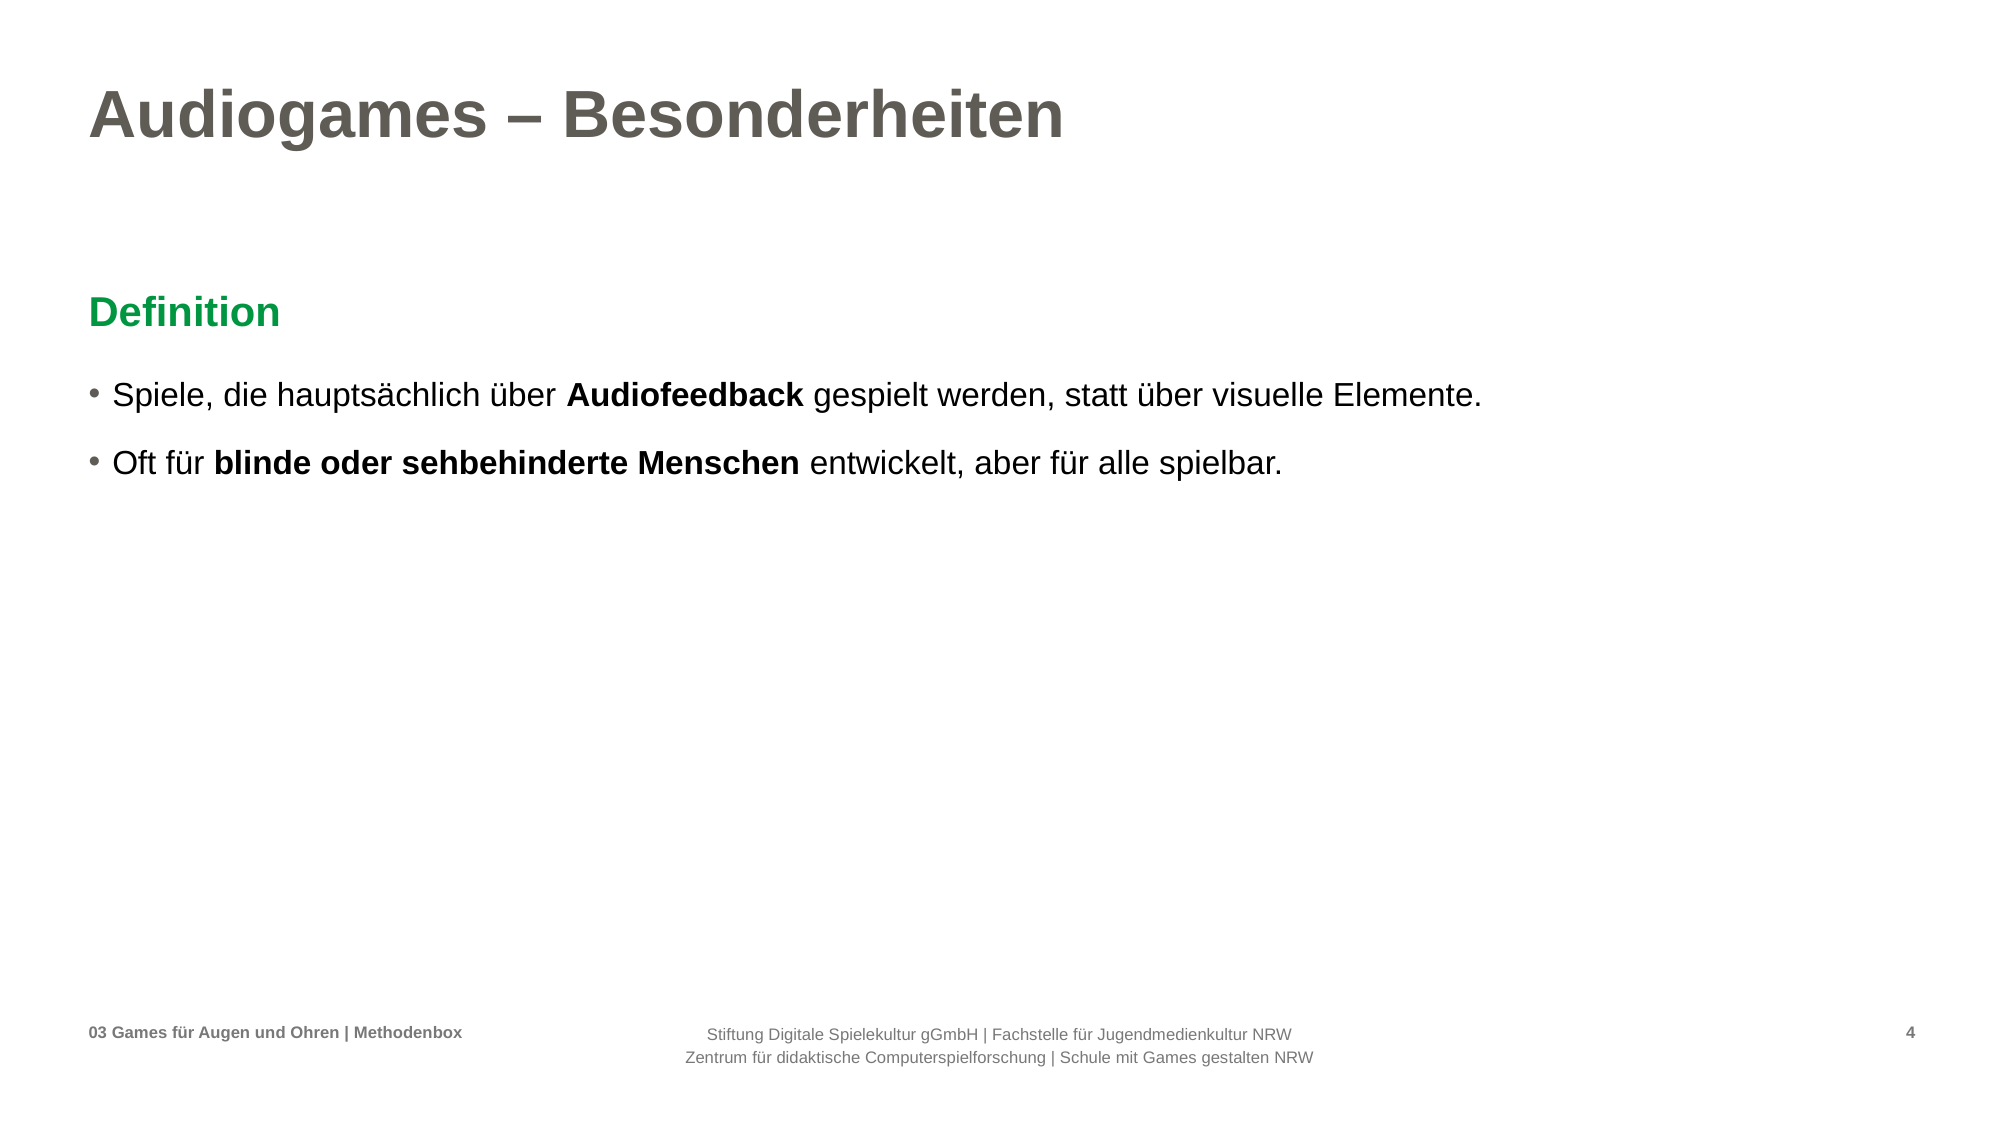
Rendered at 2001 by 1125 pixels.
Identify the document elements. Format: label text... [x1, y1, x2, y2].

list Definition [88, 274, 1916, 339]
title Audiogames – Besonderheiten [88, 79, 1916, 228]
slide_number 4 [1820, 1021, 1916, 1081]
footer 03 Games für Augen und Ohren | Methodenbox [88, 1021, 473, 1081]
list Spiele, die hauptsächlich über Audiofeedback gespielt werden, statt über visuelle Elemente. Oft für blinde oder sehbehinderte Menschen entwickelt, aber für alle spielbar. [88, 364, 1916, 965]
